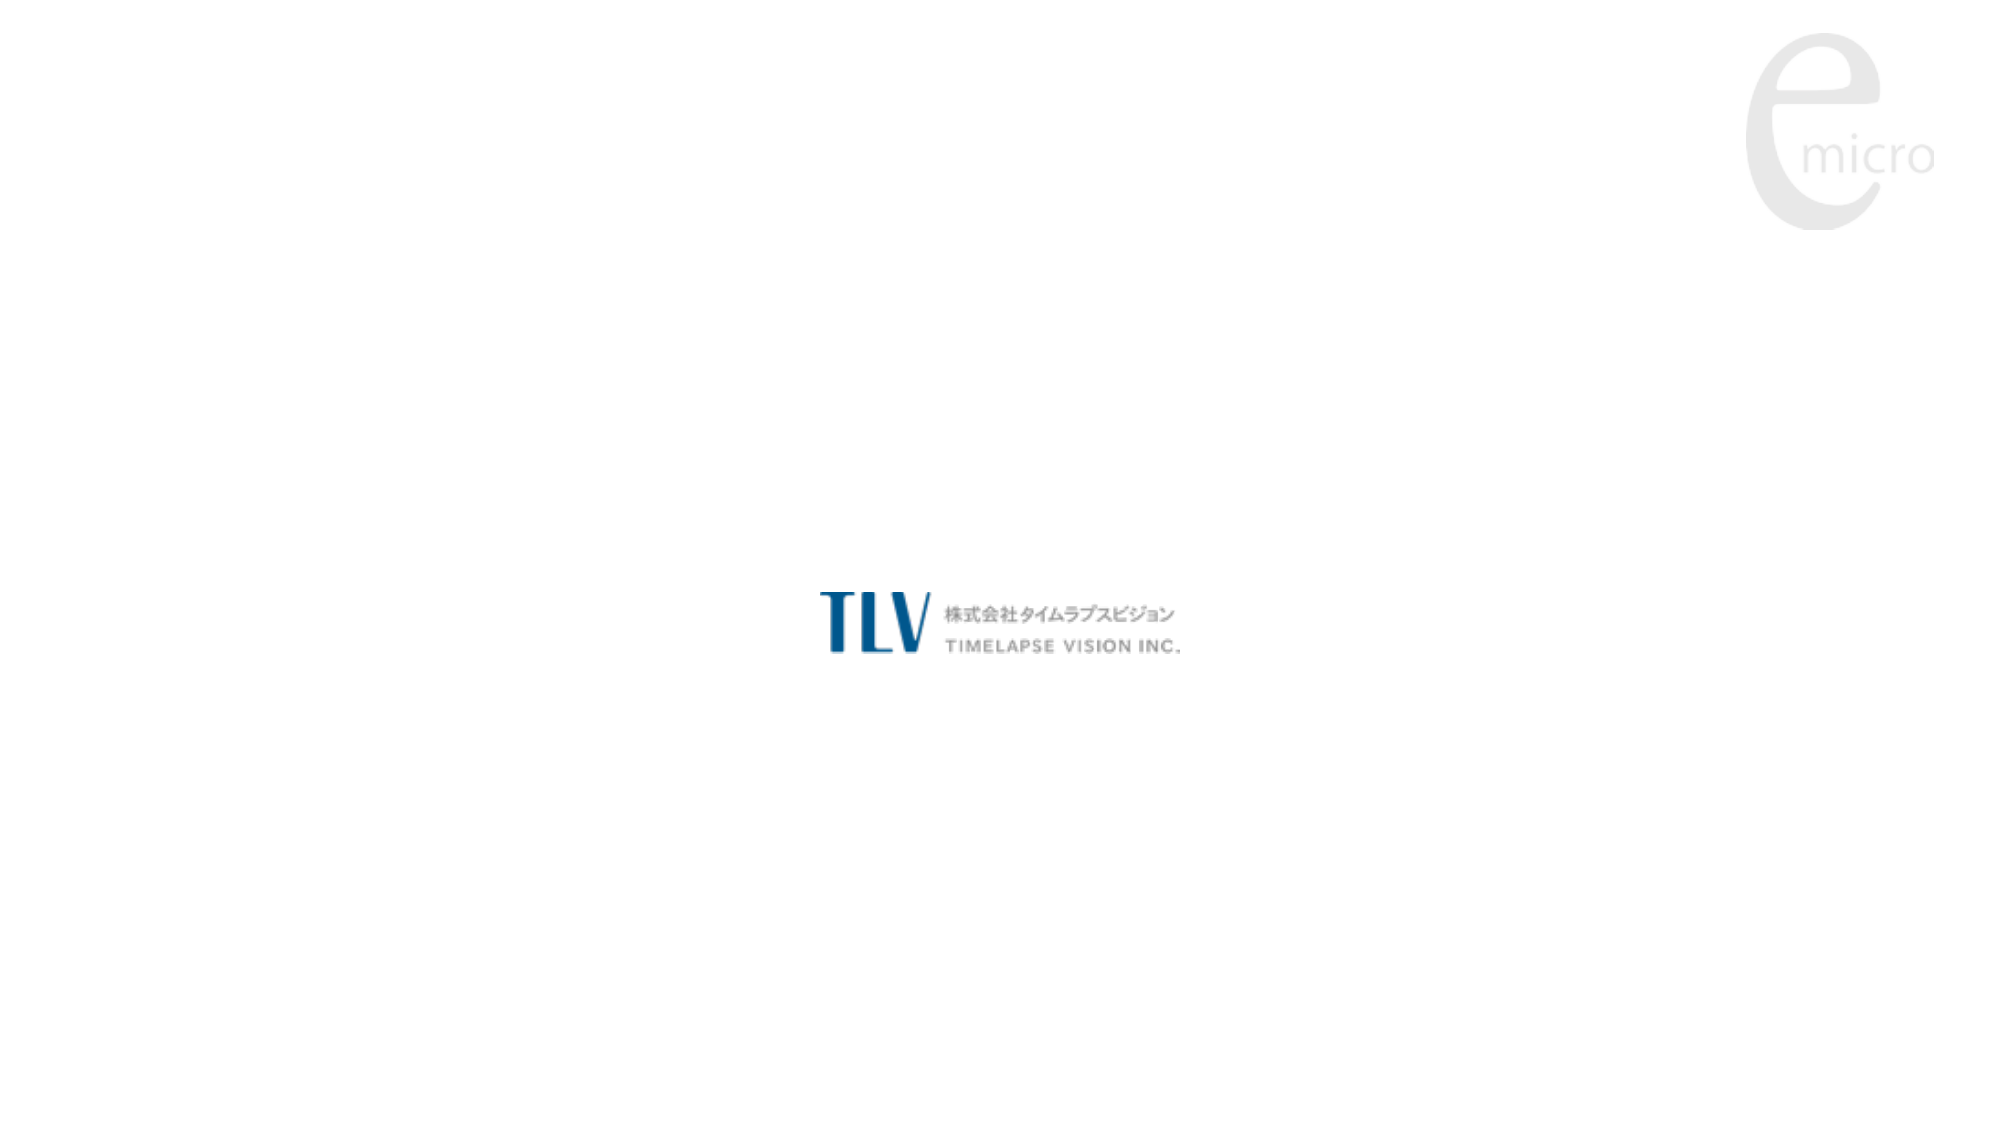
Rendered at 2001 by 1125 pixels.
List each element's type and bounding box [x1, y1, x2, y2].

picture [820, 592, 1180, 654]
